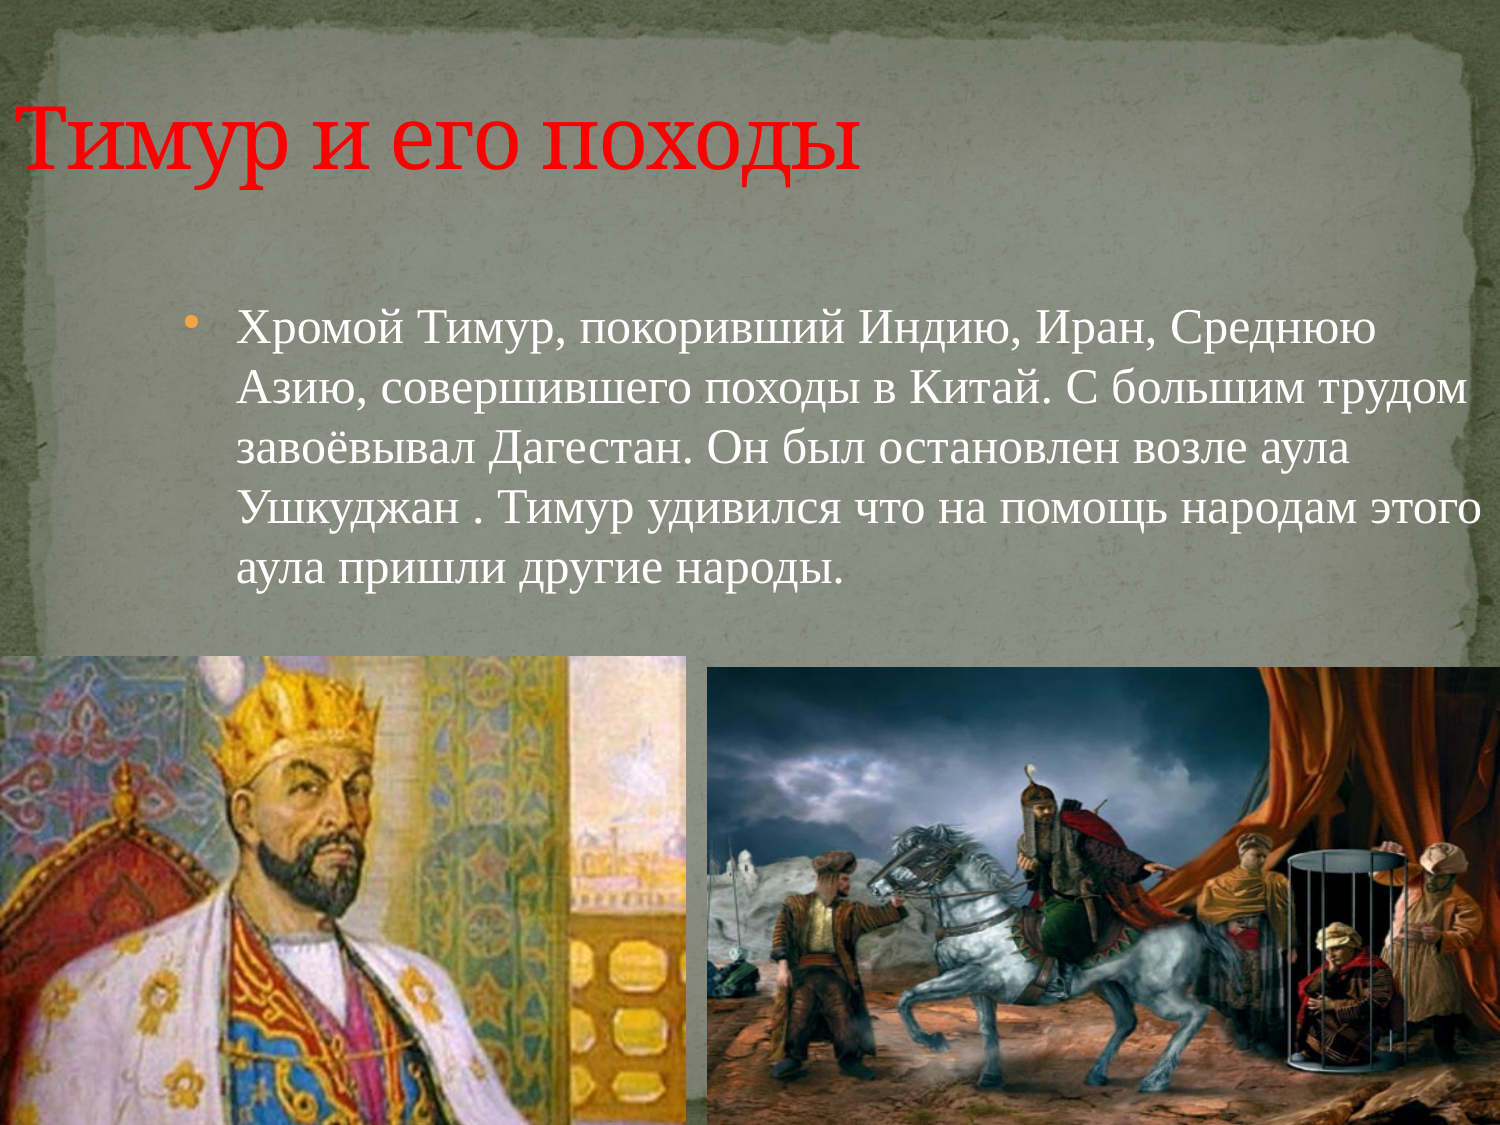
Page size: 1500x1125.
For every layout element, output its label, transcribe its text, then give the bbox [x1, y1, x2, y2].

title Тимур и его походы [0, 0, 1206, 195]
picture [0, 656, 686, 1125]
picture [707, 667, 1500, 1125]
list Хромой Тимур, покоривший Индию, Иран, Среднюю Азию, совершившего походы в Китай. С большим трудом завоёвывал Дагестан. Он был остановлен возле аула Ушкуджан . Тимур удивился что на помощь народам этого аула пришли другие народы. [150, 285, 1500, 666]
